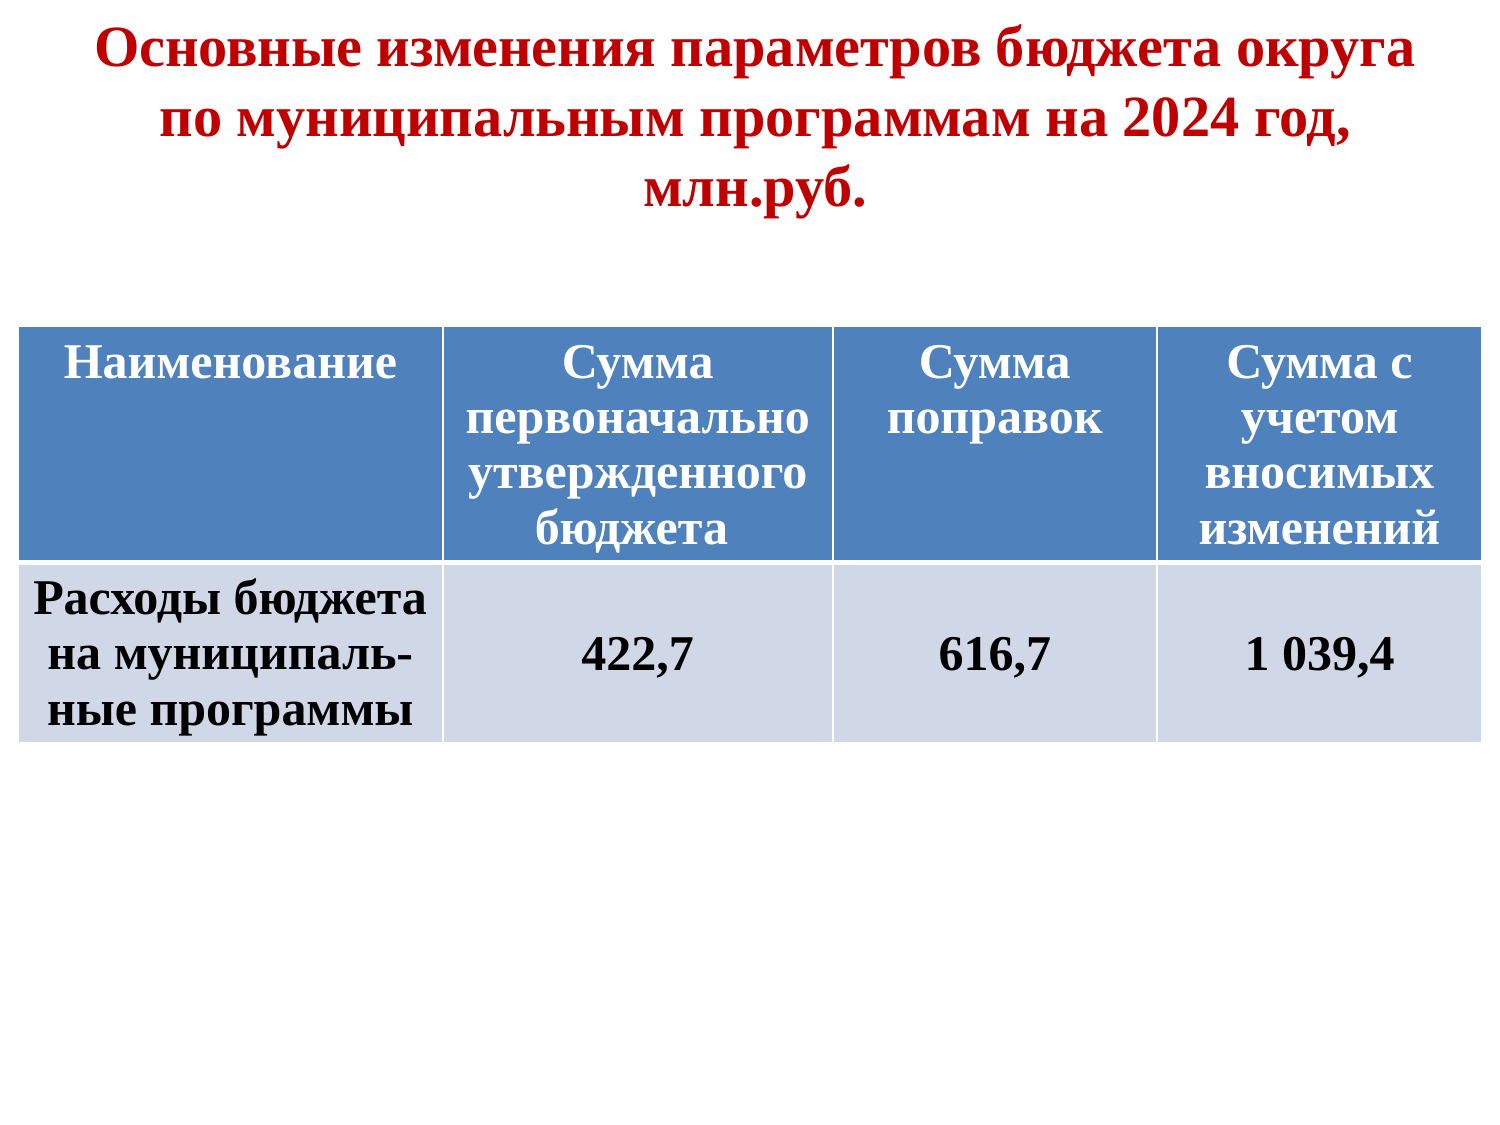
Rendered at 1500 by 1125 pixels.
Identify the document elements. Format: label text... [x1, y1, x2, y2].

title Основные изменения параметров бюджета округа по муниципальным программам на 2024 год, млн.руб. [41, 3, 1470, 223]
table_header Сумма первоначально утвержденного бюджета [444, 327, 832, 560]
table_cell Расходы бюджета на муниципаль-ные программы [19, 565, 442, 742]
table_cell 422,7 [444, 565, 832, 742]
table_cell 616,7 [834, 565, 1156, 742]
table_header Сумма с учетом вносимых изменений [1158, 327, 1481, 560]
table_header Наименование [19, 327, 442, 560]
table_header Сумма поправок [834, 327, 1156, 560]
table_cell 1 039,4 [1158, 565, 1481, 742]
